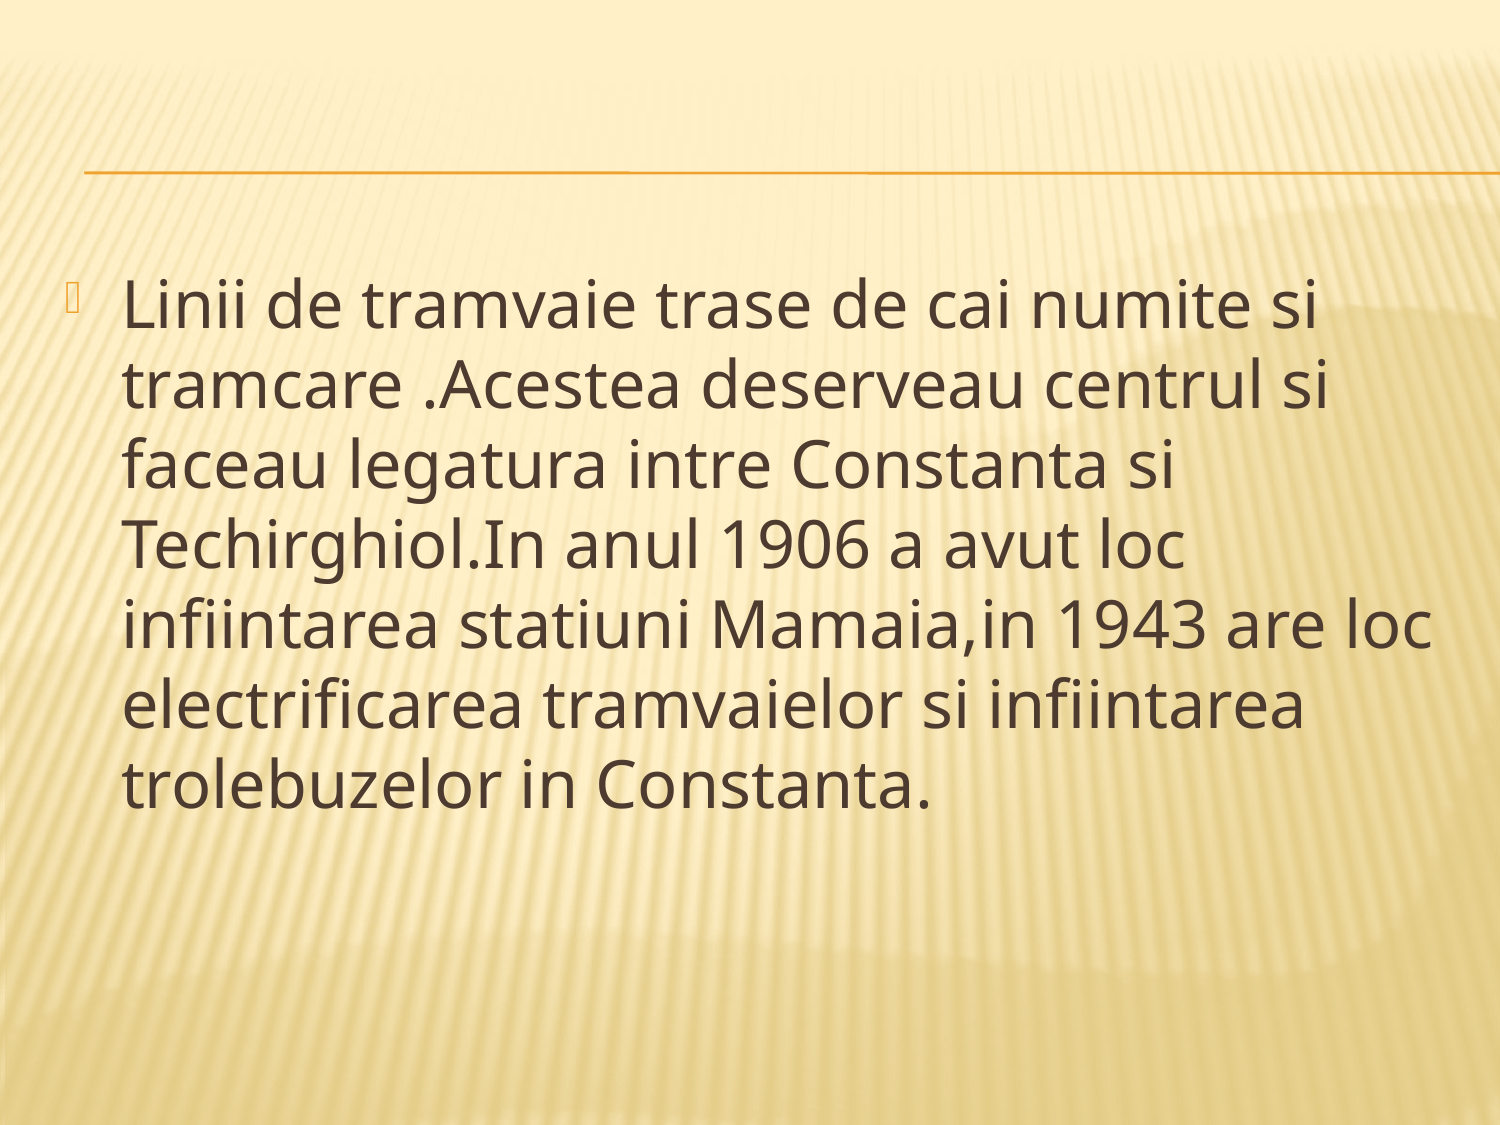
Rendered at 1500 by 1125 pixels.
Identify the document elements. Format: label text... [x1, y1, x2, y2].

list Linii de tramvaie trase de cai numite si tramcare .Acestea deserveau centrul si faceau legatura intre Constanta si Techirghiol.In anul 1906 a avut loc infiintarea statiuni Mamaia,in 1943 are loc electrificarea tramvaielor si infiintarea trolebuzelor in Constanta. [50, 254, 1475, 998]
